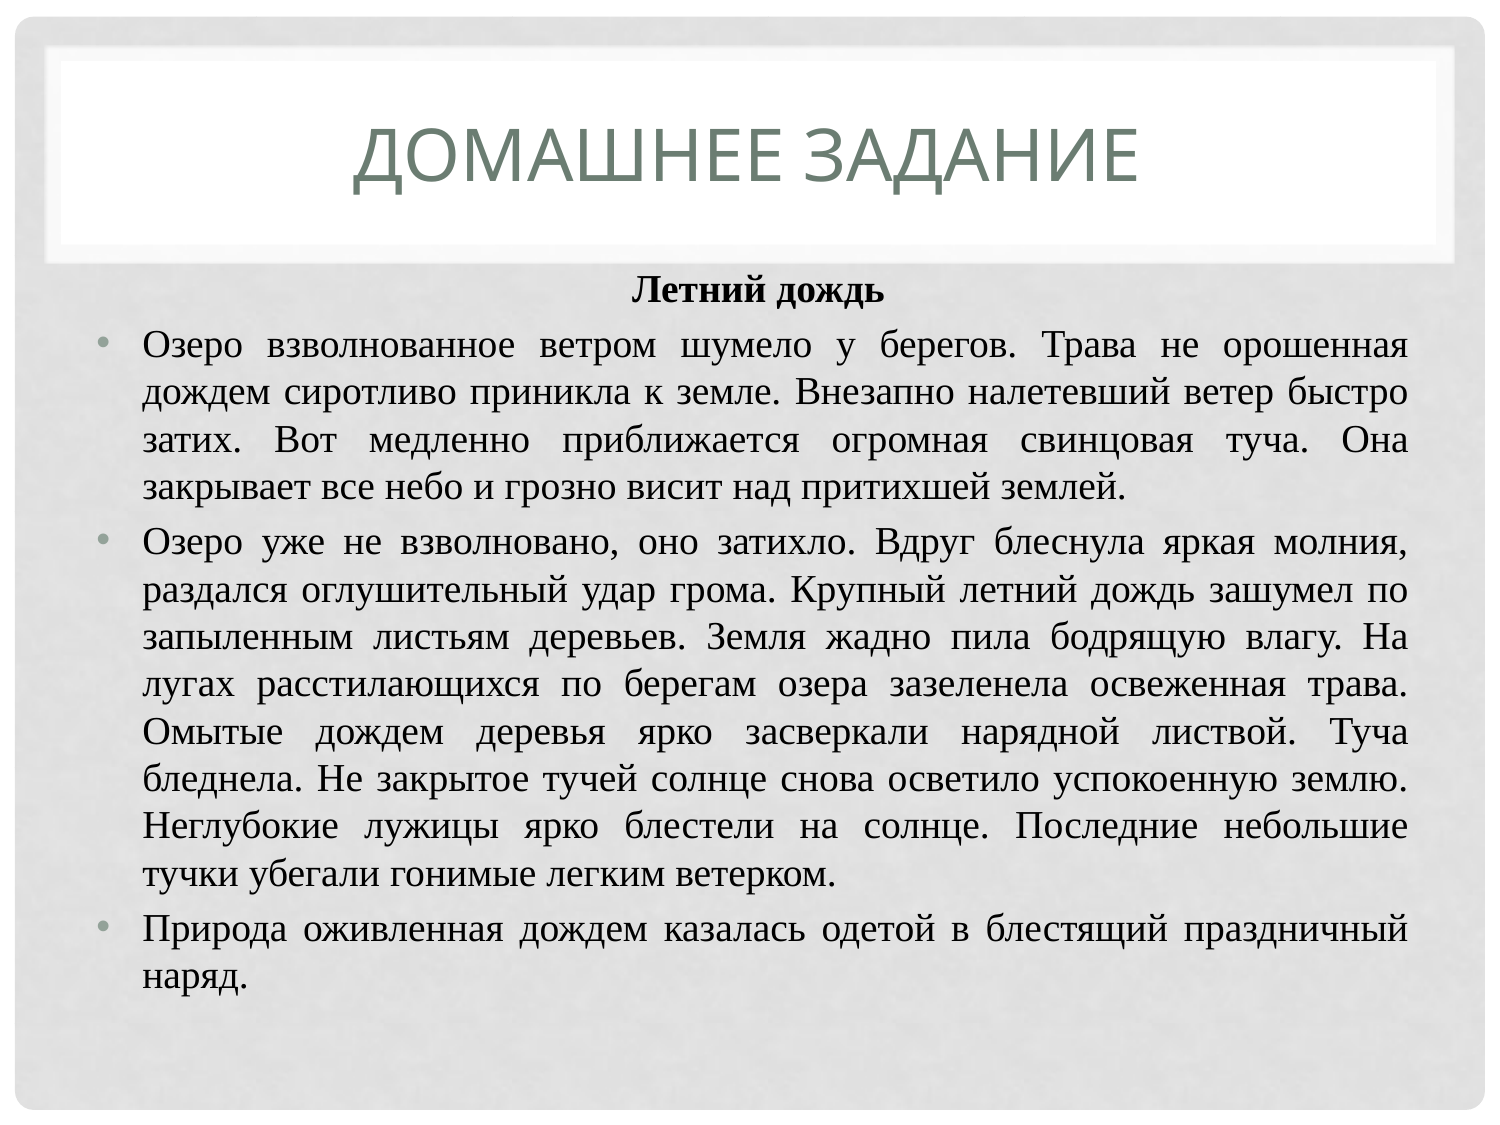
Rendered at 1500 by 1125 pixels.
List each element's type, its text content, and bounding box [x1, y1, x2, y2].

list Летний дождь Озеро взволнованное ветром шумело у берегов. Трава не орошенная дождем сиротливо приникла к земле. Внезапно налетевший ветер быстро затих. Вот медленно приближается огромная свинцовая туча. Она закрывает все небо и грозно висит над притихшей землей. Озеро уже не взволновано, оно затихло. Вдруг блеснула яркая молния, раздался оглушительный удар грома. Крупный летний дождь зашумел по запыленным листьям деревьев. Земля жадно пила бодрящую влагу. На лугах расстилающихся по берегам озера зазеленела освеженная трава. Омытые дождем деревья ярко засверкали нарядной листвой. Туча бледнела. Не закрытое тучей солнце снова осветило успокоенную землю. Неглубокие лужицы ярко блестели на солнце. Последние небольшие тучки убегали гонимые легким ветерком. Природа оживленная дождем казалась одетой в блестящий праздничный наряд. [75, 255, 1425, 1005]
title ДОМАШНЕЕ ЗАДАНИЕ [69, 66, 1425, 238]
